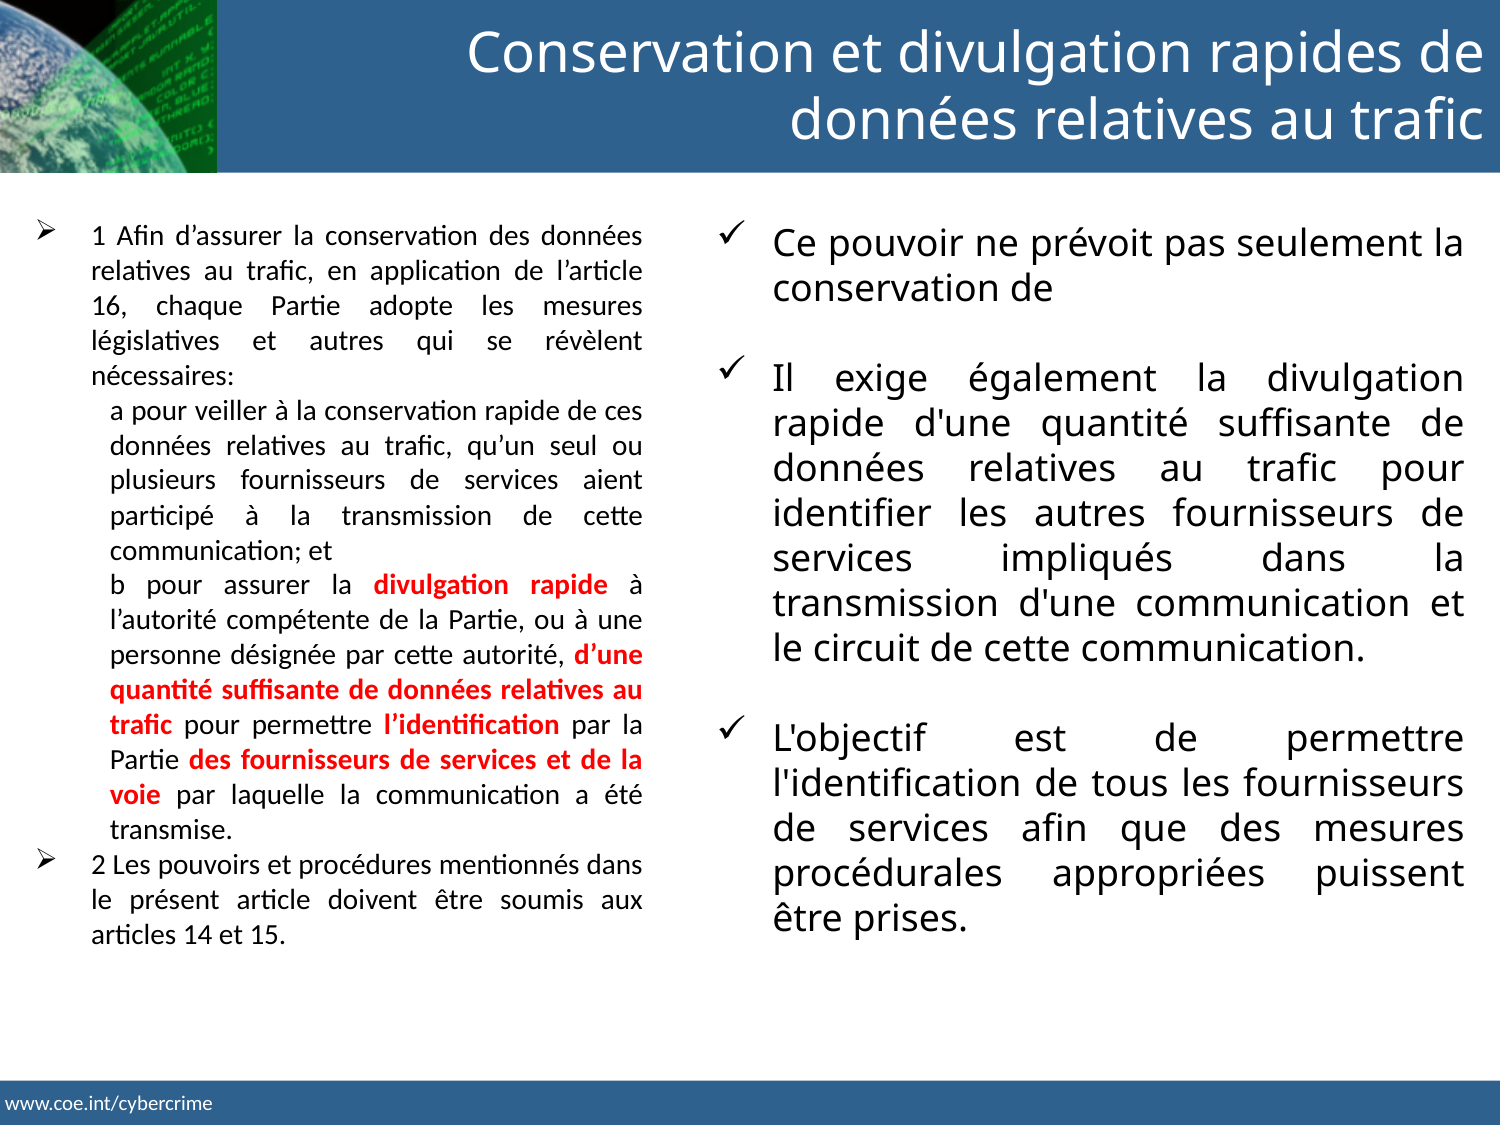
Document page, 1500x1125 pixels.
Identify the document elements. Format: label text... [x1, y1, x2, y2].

picture [0, 0, 217, 173]
text_box Conservation et divulgation rapides de données relatives au trafic [247, 8, 1500, 159]
text_box Ce pouvoir ne prévoit pas seulement la conservation de Il exige également la divulgation rapide d'une quantité suffisante de données relatives au trafic pour identifier les autres fournisseurs de services impliqués dans la transmission d'une communication et le circuit de cette communication. L'objectif est de permettre l'identification de tous les fournisseurs de services afin que des mesures procédurales appropriées puissent être prises. [701, 211, 1480, 946]
text_box 1 Afin d’assurer la conservation des données relatives au trafic, en application de l’article 16, chaque Partie adopte les mesures législatives et autres qui se révèlent nécessaires: a pour veiller à la conservation rapide de ces données relatives au trafic, qu’un seul ou plusieurs fournisseurs de services aient participé à la transmission de cette communication; et b pour assurer la divulgation rapide à l’autorité compétente de la Partie, ou à une personne désignée par cette autorité, d’une quantité suffisante de données relatives au trafic pour permettre l’identification par la Partie des fournisseurs de services et de la voie par laquelle la communication a été transmise. 2 Les pouvoirs et procédures mentionnés dans le présent article doivent être soumis aux articles 14 et 15. [19, 208, 658, 958]
